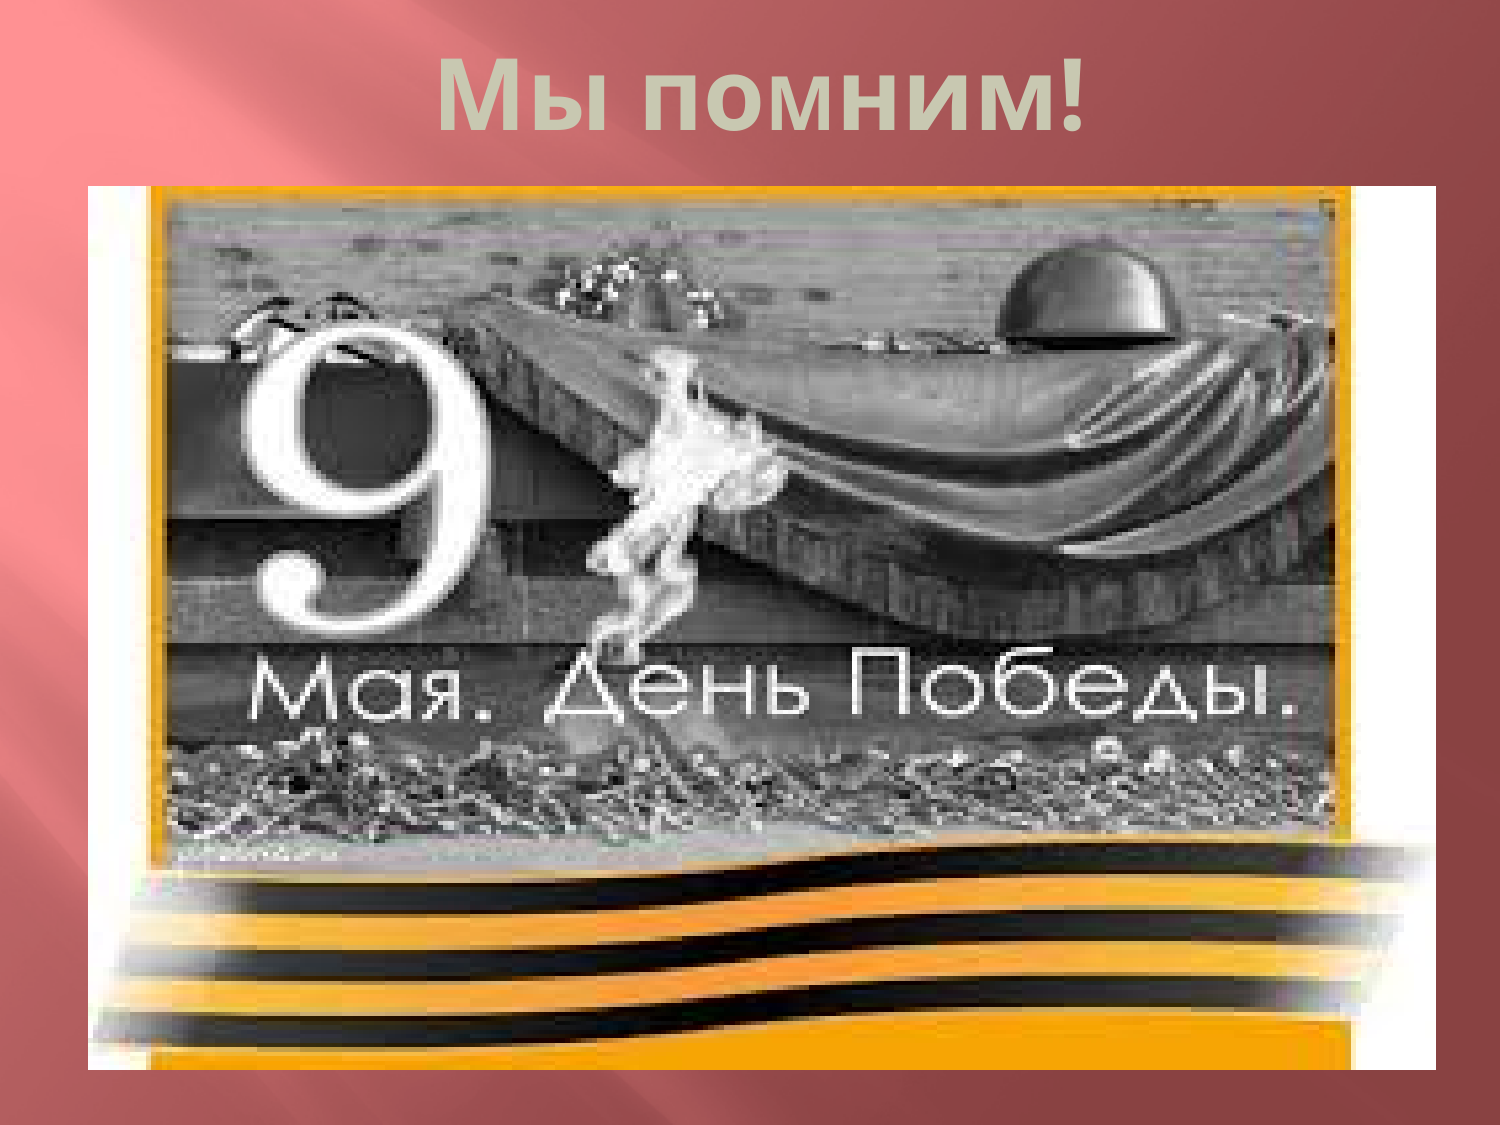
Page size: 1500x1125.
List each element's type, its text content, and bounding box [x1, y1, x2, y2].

title Мы поМним! [85, 0, 1436, 184]
picture [88, 186, 1436, 1070]
